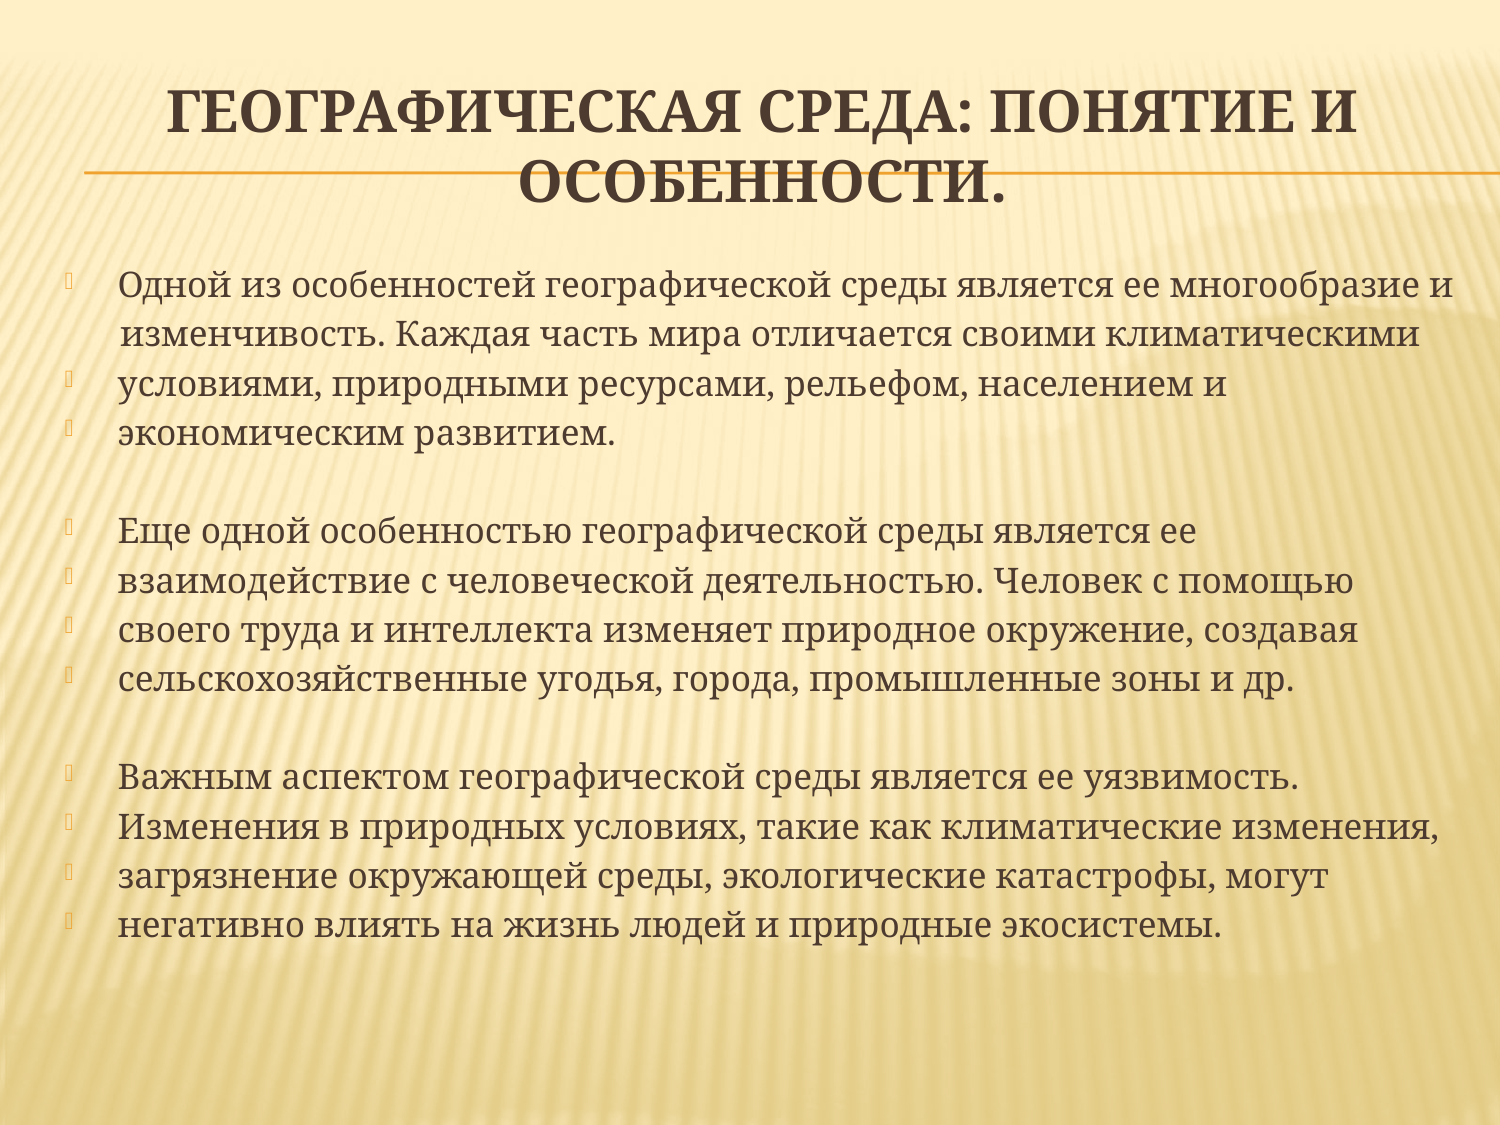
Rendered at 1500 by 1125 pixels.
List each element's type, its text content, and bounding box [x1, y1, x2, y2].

title ГЕОГРАФИЧЕСКАЯ СРЕДА: ПОНЯТИЕ И ОСОБЕННОСТИ. [50, 75, 1475, 213]
list Одной из особенностей географической среды является ее многообразие и изменчивость. Каждая часть мира отличается своими климатическими условиями, природными ресурсами, рельефом, населением и экономическим развитием. Еще одной особенностью географической среды является ее взаимодействие с человеческой деятельностью. Человек с помощью своего труда и интеллекта изменяет природное окружение, создавая сельскохозяйственные угодья, города, промышленные зоны и др. Важным аспектом географической среды является ее уязвимость. Изменения в природных условиях, такие как климатические изменения, загрязнение окружающей среды, экологические катастрофы, могут негативно влиять на жизнь людей и природные экосистемы. [50, 254, 1475, 998]
